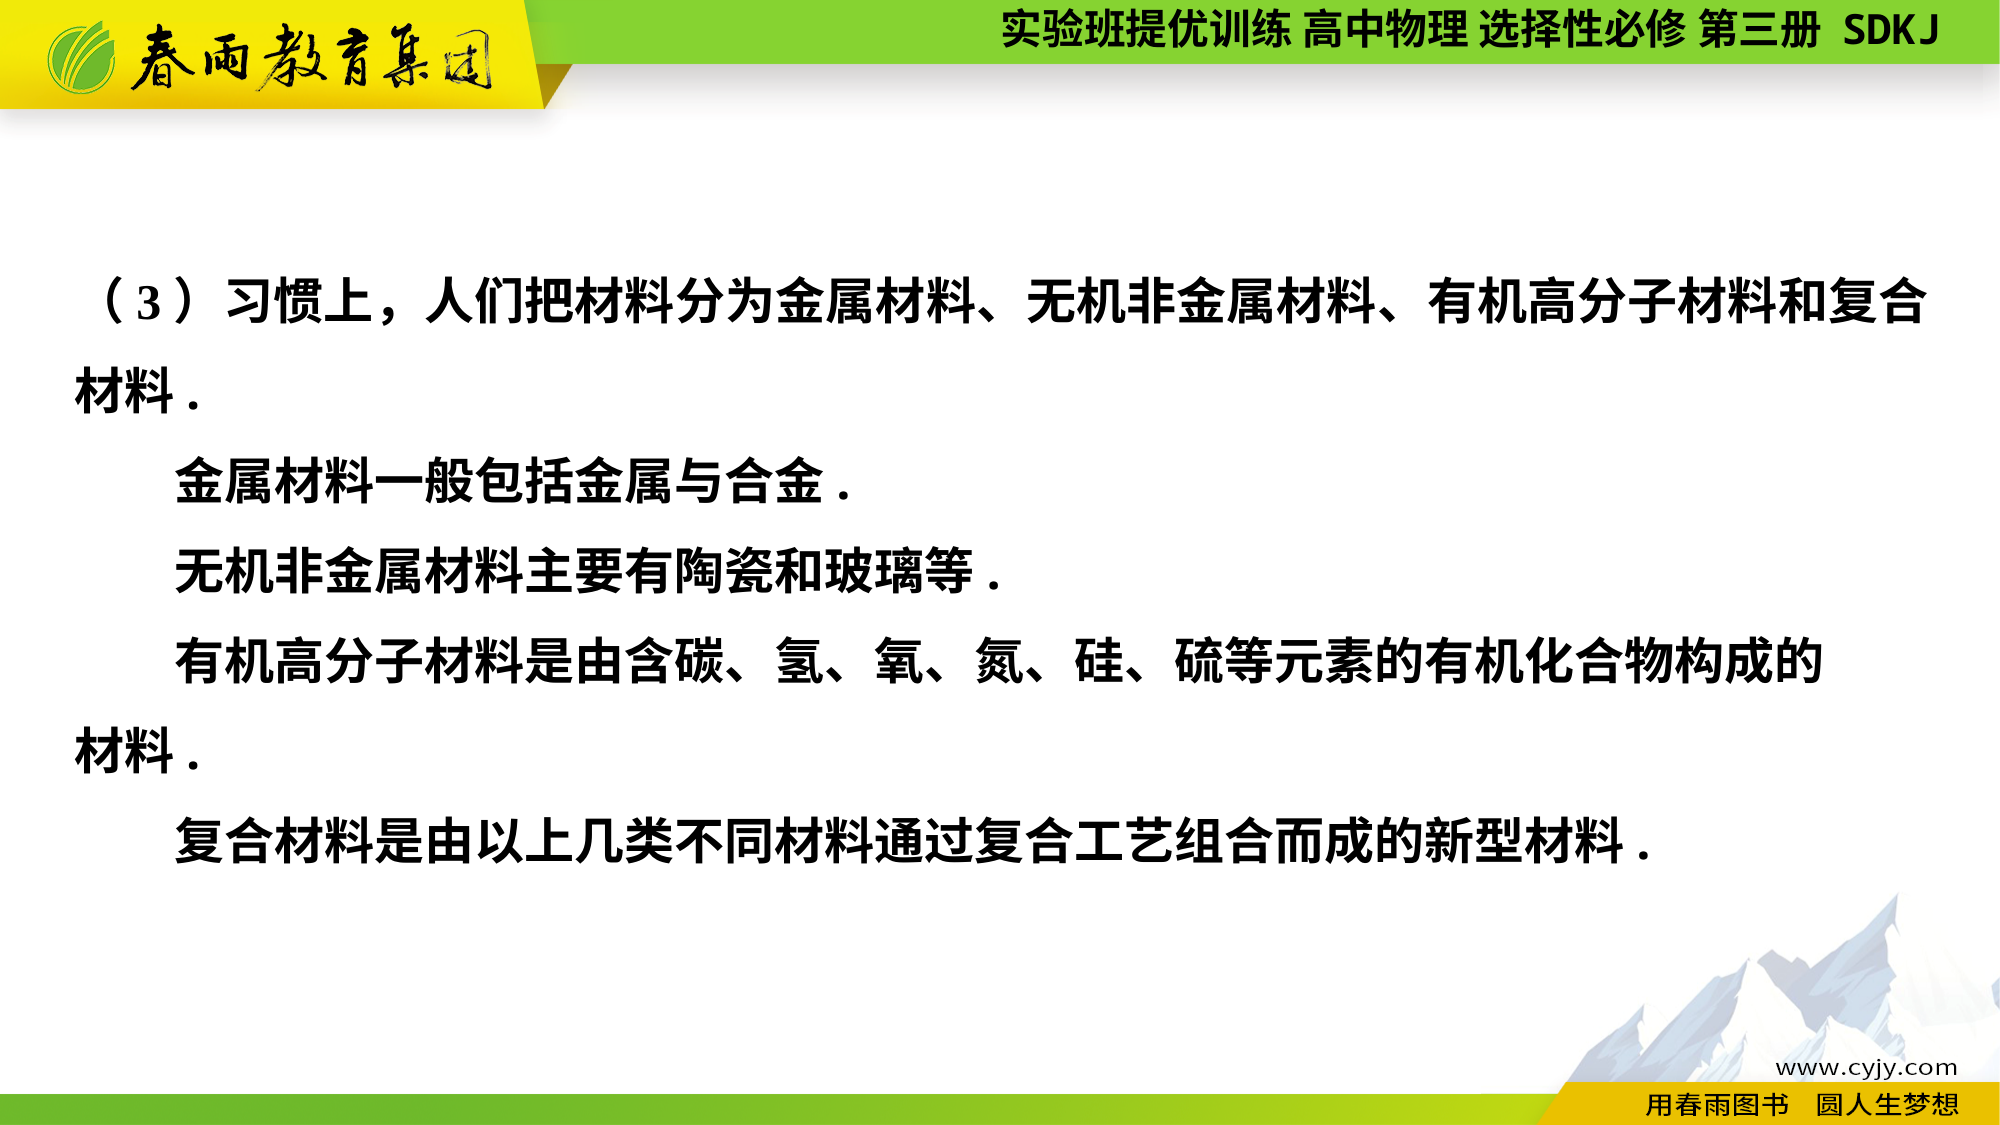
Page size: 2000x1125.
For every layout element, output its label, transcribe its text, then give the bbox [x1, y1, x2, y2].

picture [0, 0, 2000, 1125]
list （3）习惯上，人们把材料分为金属材料、无机非金属材料、有机高分子材料和复合材料. 金属材料一般包括金属与合金. 无机非金属材料主要有陶瓷和玻璃等. 有机高分子材料是由含碳、氢、氧、氮、硅、硫等元素的有机化合物构成的 材料. 复合材料是由以上几类不同材料通过复合工艺组合而成的新型材料. [59, 231, 1944, 872]
